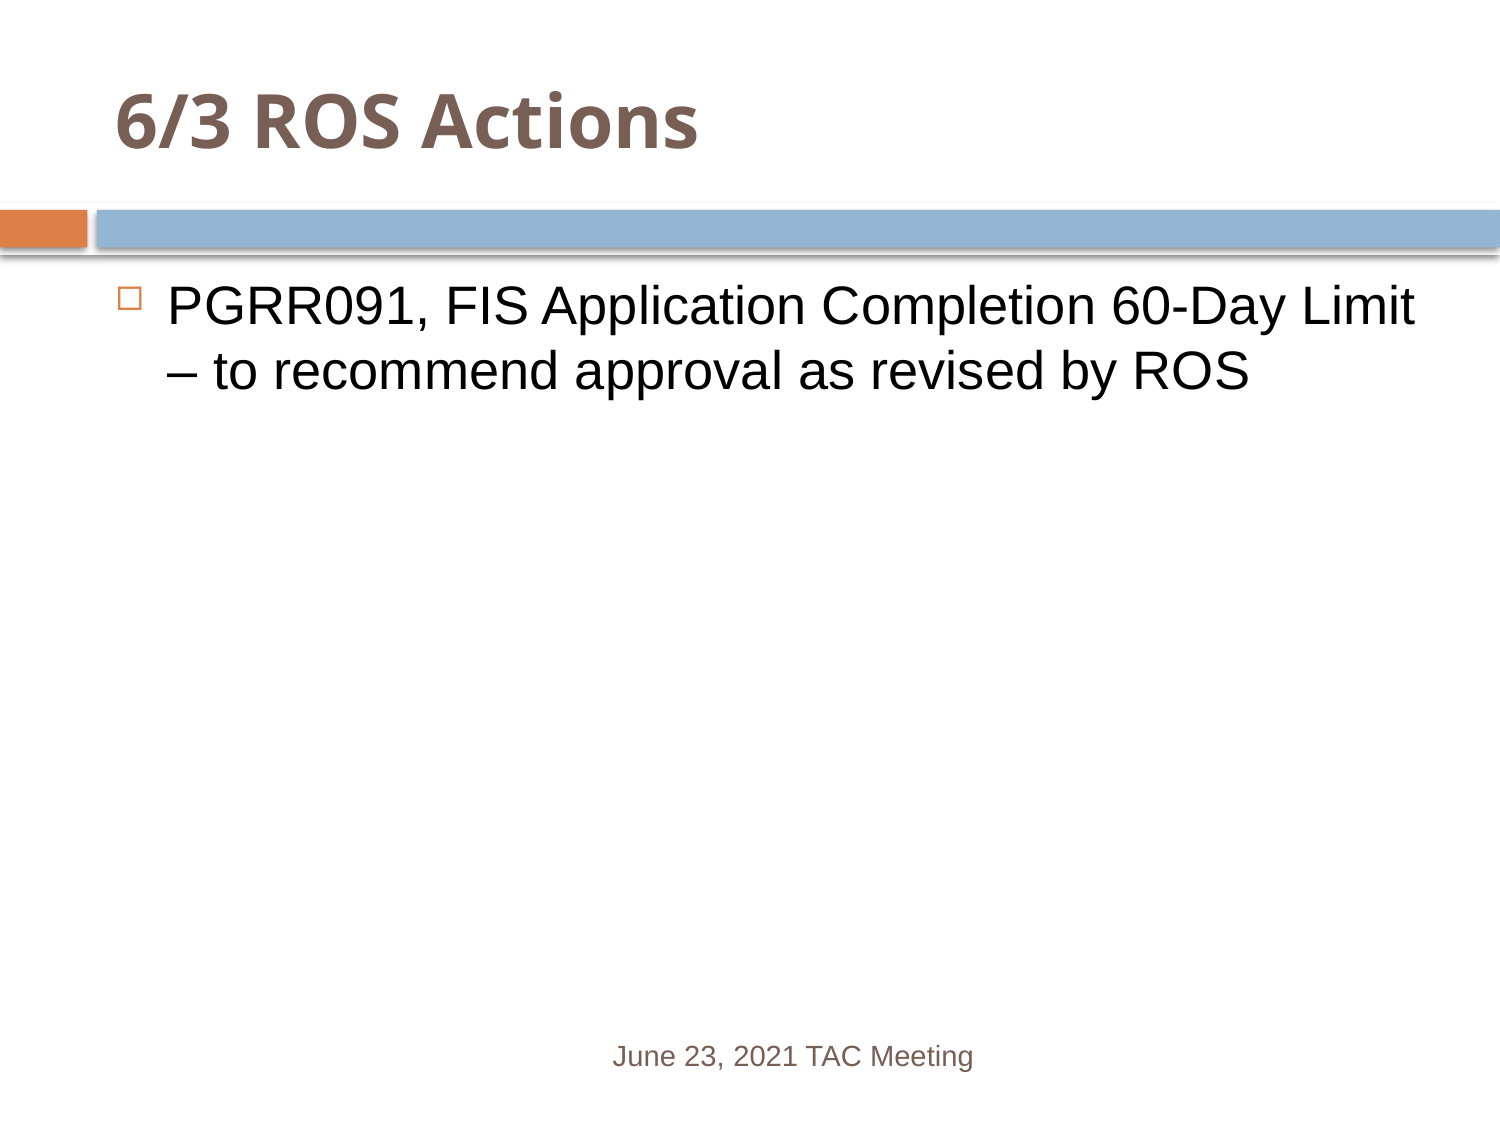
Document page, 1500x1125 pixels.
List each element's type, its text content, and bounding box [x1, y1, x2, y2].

title 6/3 ROS Actions [100, 37, 1439, 201]
list PGRR091, FIS Application Completion 60-Day Limit – to recommend approval as revised by ROS [100, 262, 1439, 1001]
footer June 23, 2021 TAC Meeting [99, 1025, 990, 1085]
